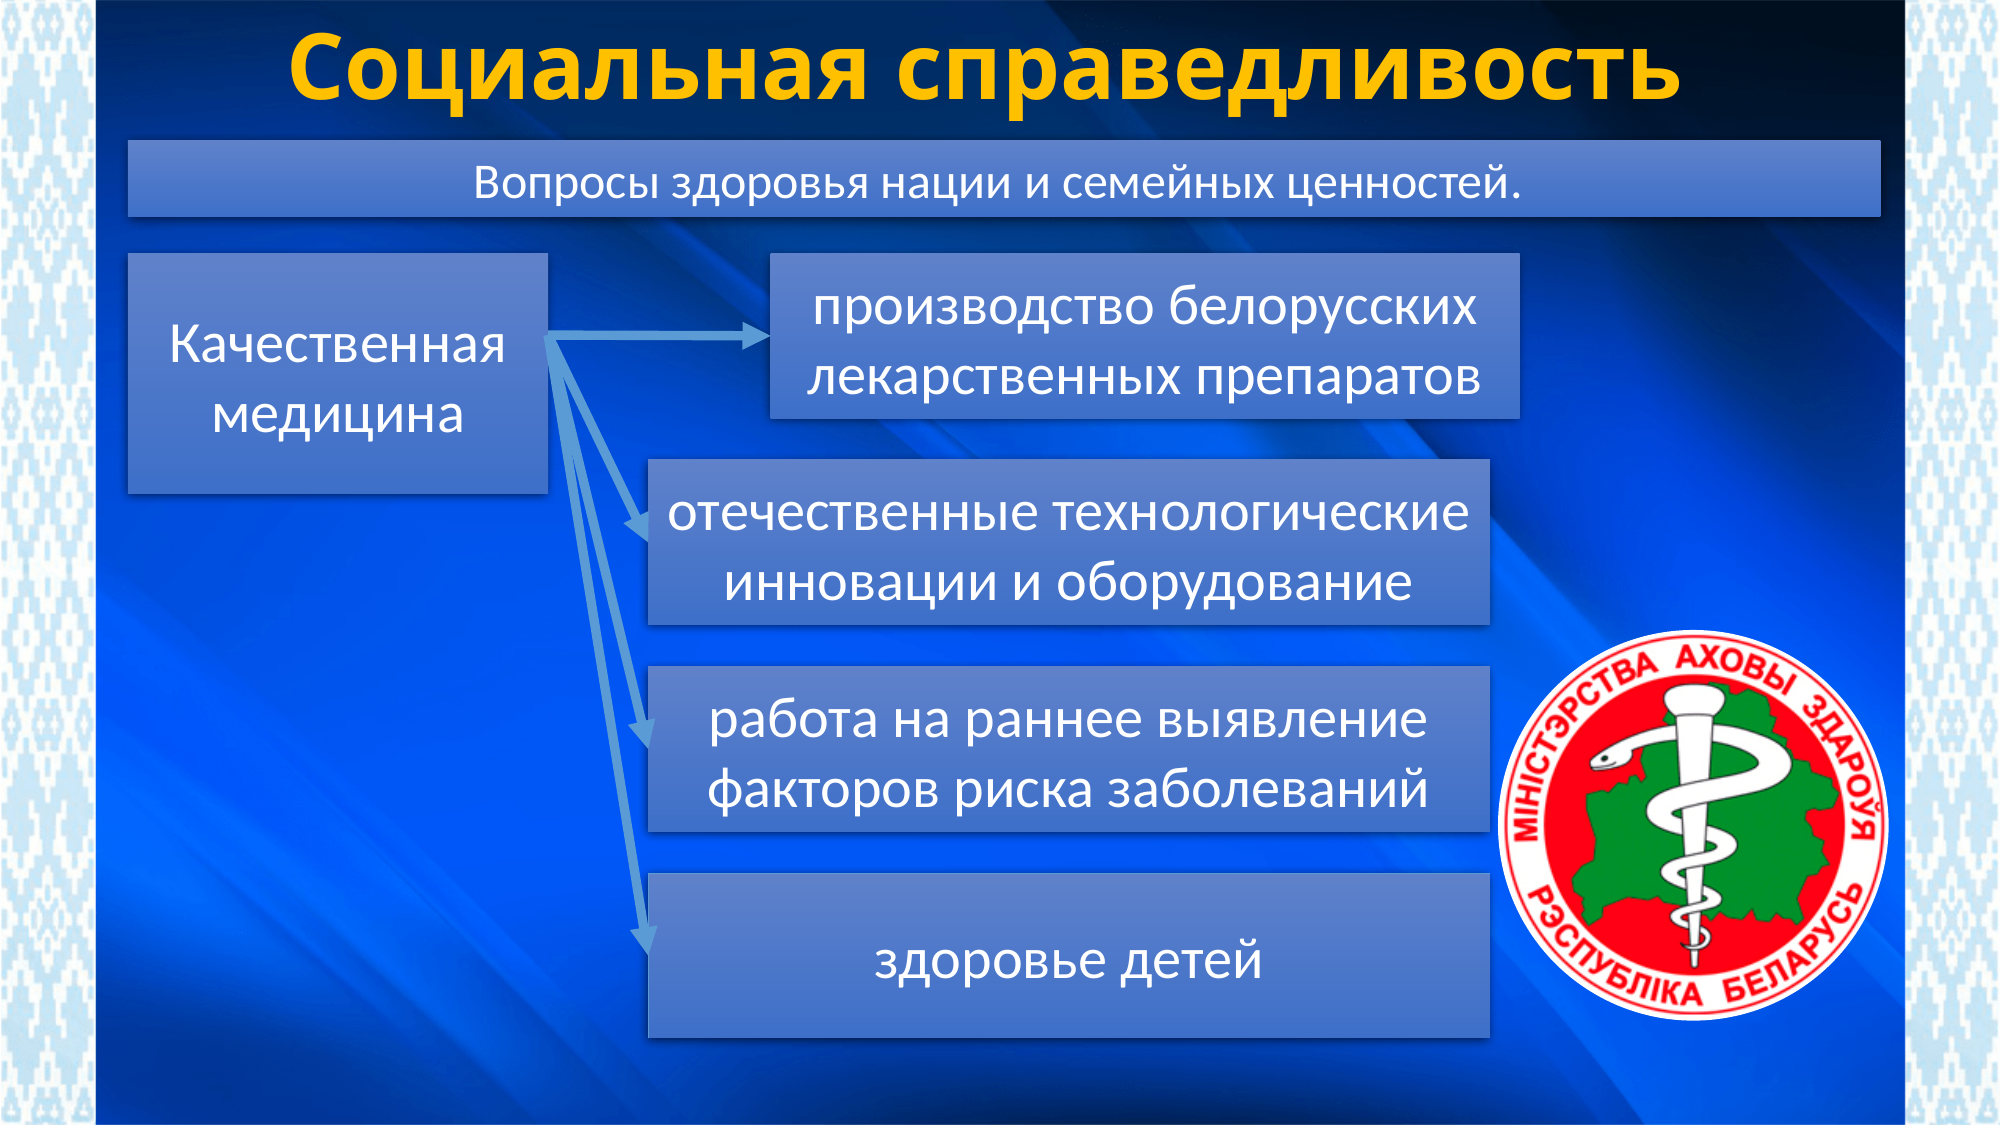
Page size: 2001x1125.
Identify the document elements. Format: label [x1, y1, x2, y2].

text_box [548, 335, 649, 956]
list [0, 0, 2000, 1125]
picture [1497, 629, 1889, 1021]
